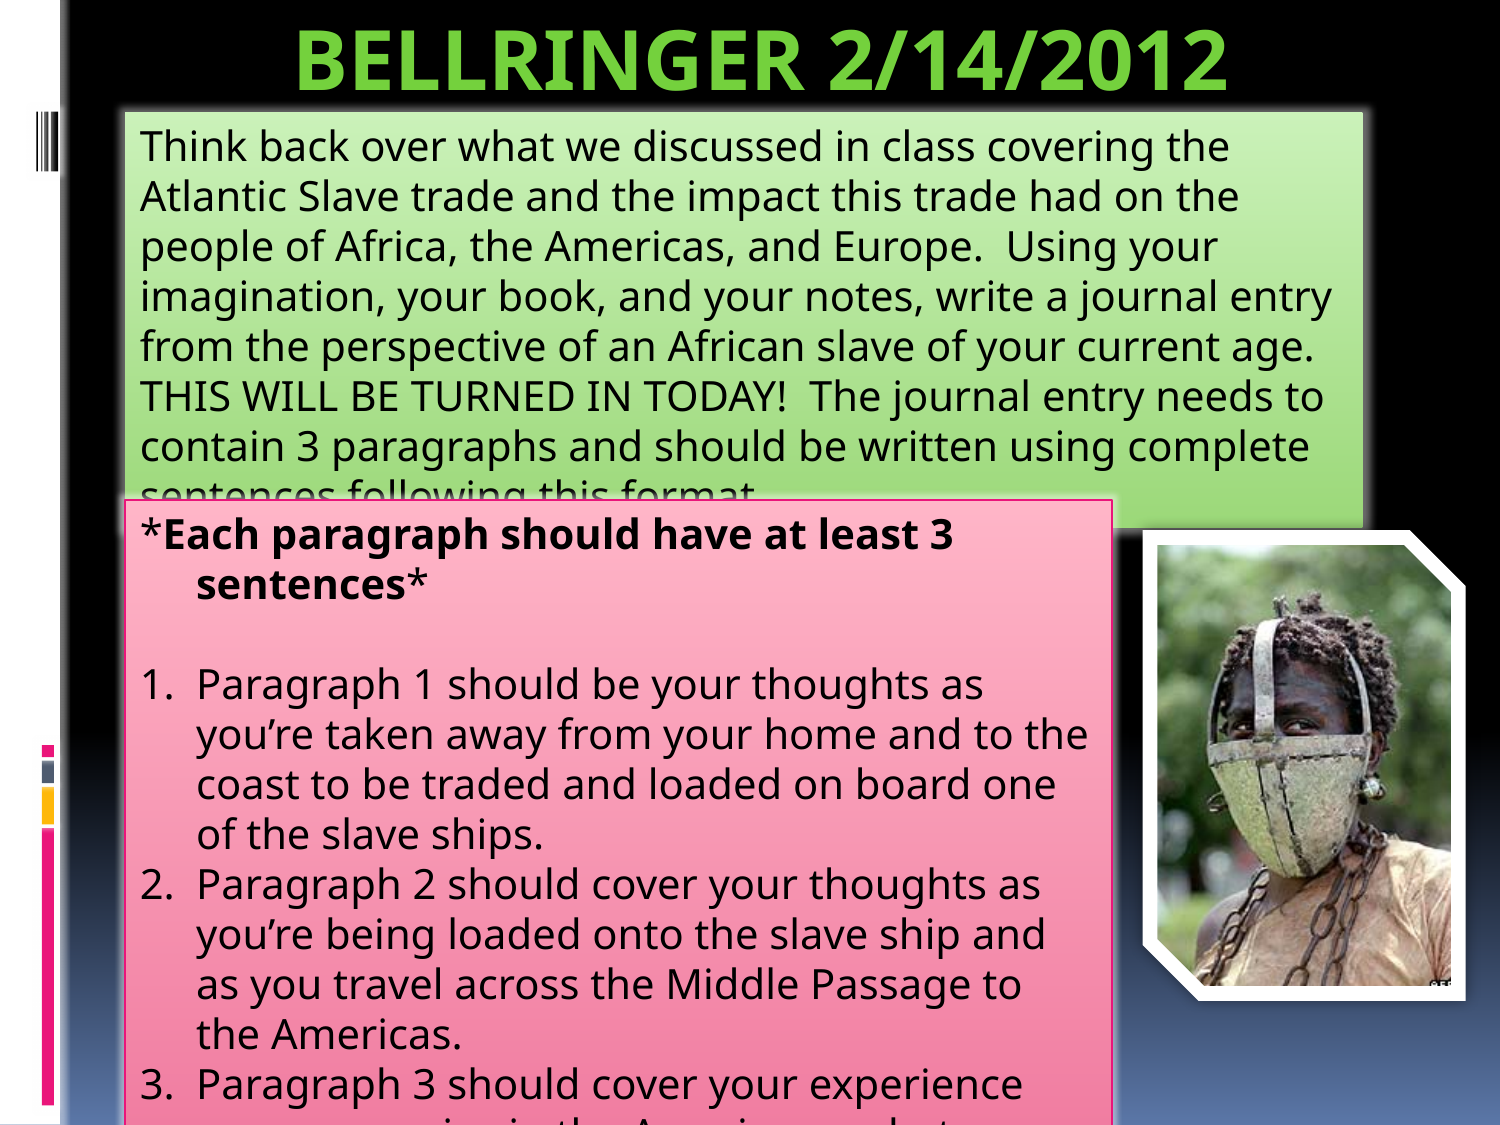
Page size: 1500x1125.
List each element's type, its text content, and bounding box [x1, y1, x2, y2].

picture [1149, 537, 1459, 994]
text_box Bellringer 2/14/2012 [277, 0, 1245, 101]
text_box Think back over what we discussed in class covering the Atlantic Slave trade and the impact this trade had on the people of Africa, the Americas, and Europe. Using your imagination, your book, and your notes, write a journal entry from the perspective of an African slave of your current age. THIS WILL BE TURNED IN TODAY! The journal entry needs to contain 3 paragraphs and should be written using complete sentences following this format… [125, 112, 1363, 528]
text_box *Each paragraph should have at least 3 sentences* Paragraph 1 should be your thoughts as you’re taken away from your home and to the coast to be traded and loaded on board one of the slave ships. Paragraph 2 should cover your thoughts as you’re being loaded onto the slave ship and as you travel across the Middle Passage to the Americas. Paragraph 3 should cover your experience once you arrive in the Americas….what are your thoughts of the new country, the new people, the slave auction, etc? [124, 499, 1113, 1125]
